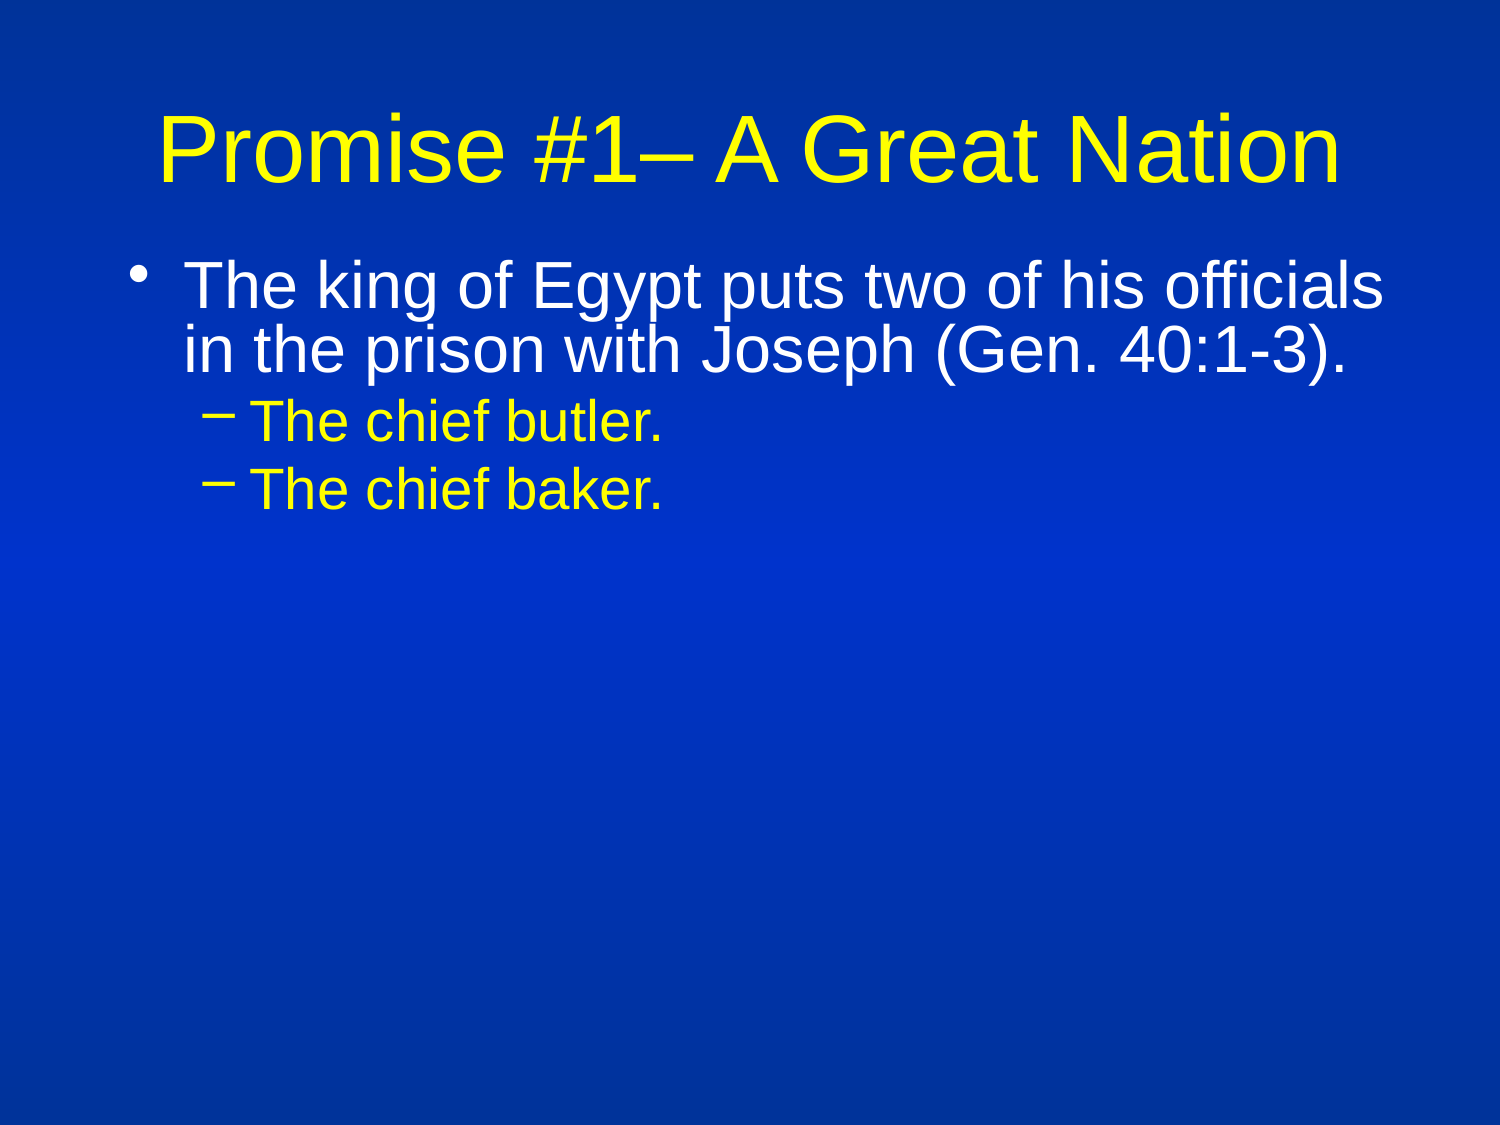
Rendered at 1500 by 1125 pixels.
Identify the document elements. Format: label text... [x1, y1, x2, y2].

list The king of Egypt puts two of his officials in the prison with Joseph (Gen. 40:1-3). The chief butler. The chief baker. [112, 249, 1438, 963]
title Promise #1– A Great Nation [37, 50, 1463, 238]
